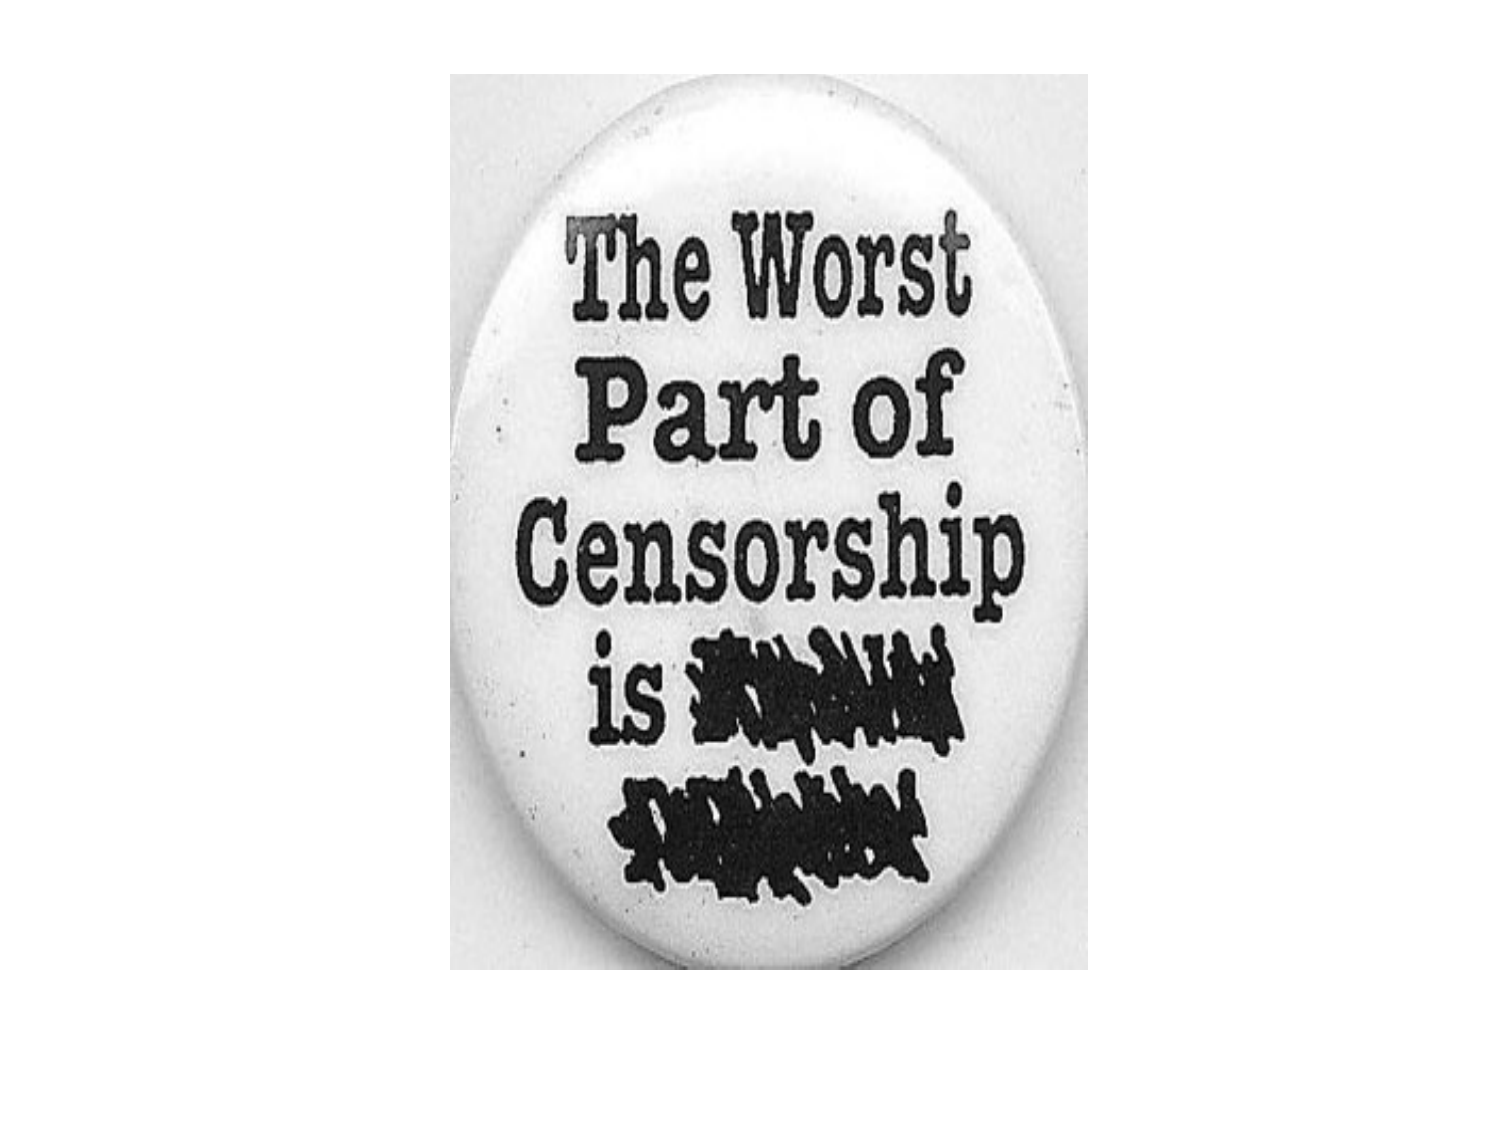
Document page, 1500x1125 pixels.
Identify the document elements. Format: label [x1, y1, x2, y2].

picture [449, 74, 1088, 970]
